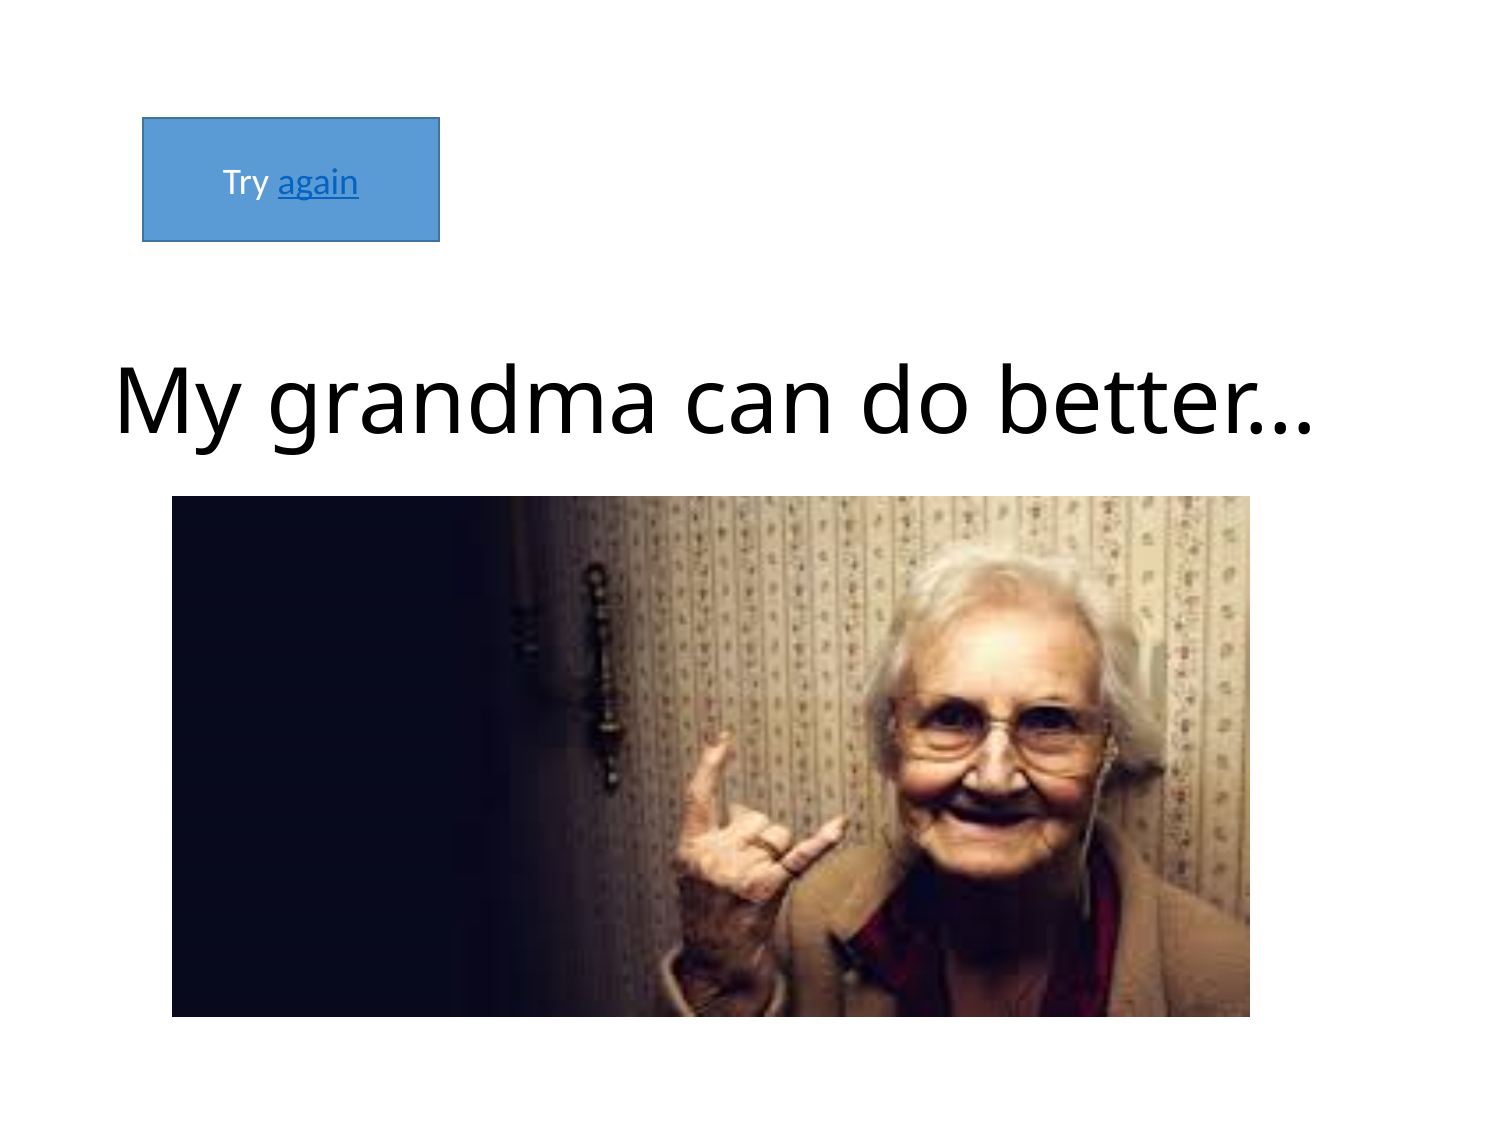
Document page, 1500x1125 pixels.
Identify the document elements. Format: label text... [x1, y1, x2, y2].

title My grandma can do better… [97, 295, 1392, 513]
text_box Try again [142, 117, 440, 242]
picture [172, 496, 1250, 1017]
